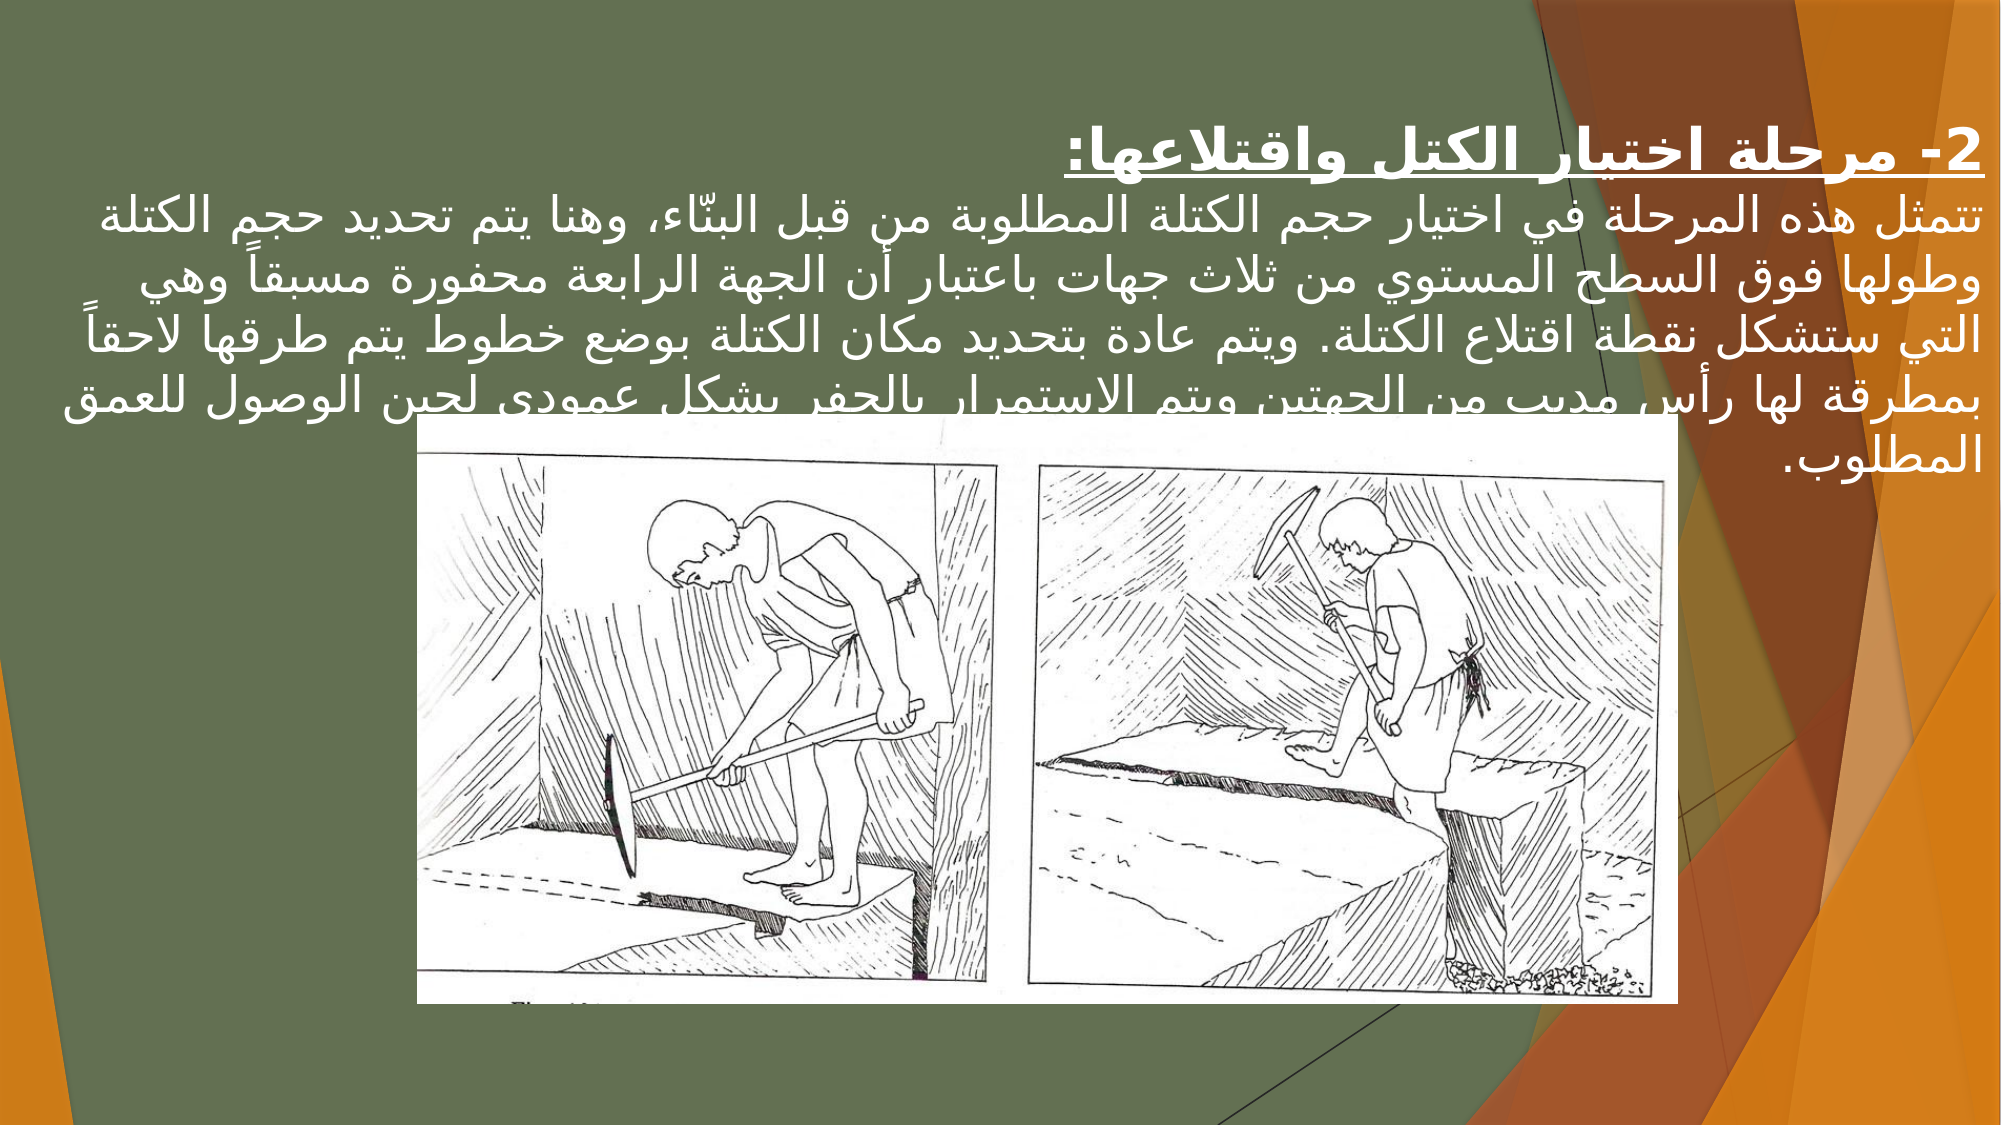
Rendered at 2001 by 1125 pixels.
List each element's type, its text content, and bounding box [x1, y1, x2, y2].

text_box 2- مرحلة اختيار الكتل واقتلاعها: تتمثل هذه المرحلة في اختيار حجم الكتلة المطلوبة من قبل البنّاء، وهنا يتم تحديد حجم الكتلة وطولها فوق السطح المستوي من ثلاث جهات باعتبار أن الجهة الرابعة محفورة مسبقاً وهي التي ستشكل نقطة اقتلاع الكتلة. ويتم عادة بتحديد مكان الكتلة بوضع خطوط يتم طرقها لاحقاً بمطرقة لها رأس مدبب من الجهتين ويتم الاستمرار بالحفر بشكل عمودي لحين الوصول للعمق المطلوب. [34, 104, 2000, 1125]
picture [417, 414, 1679, 1005]
